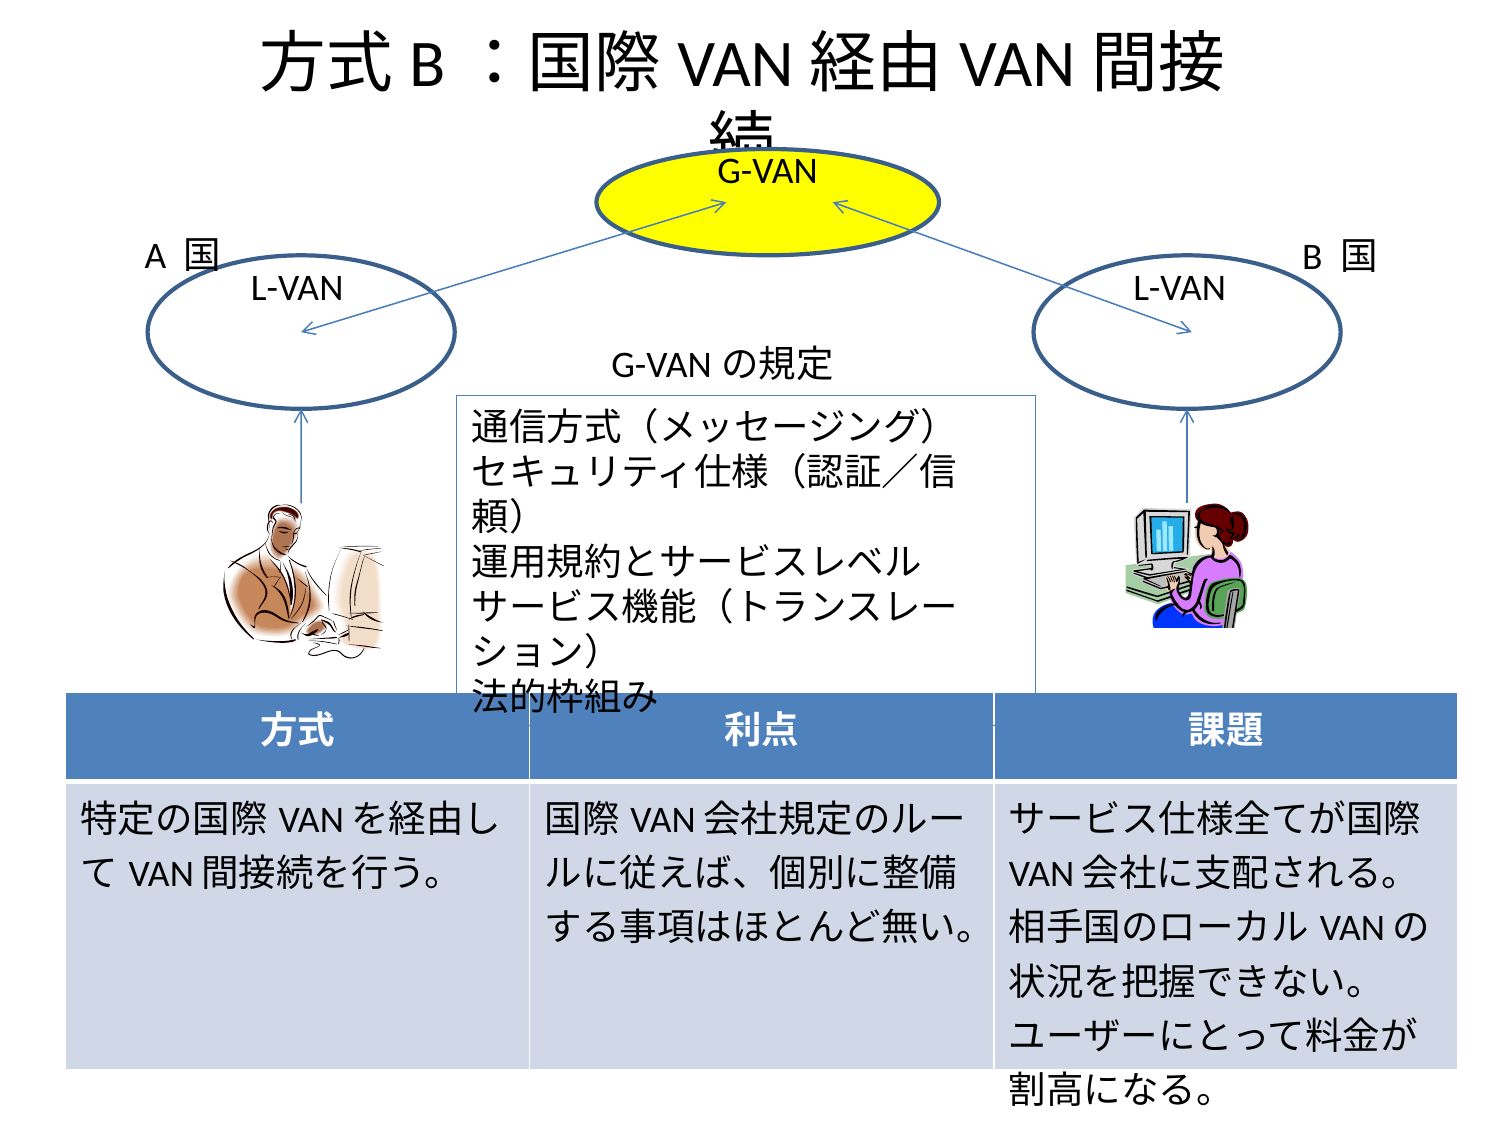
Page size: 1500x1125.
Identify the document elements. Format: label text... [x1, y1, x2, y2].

text_box A 国 [129, 223, 236, 284]
text_box G-VAN [687, 138, 848, 199]
text_box [145, 284, 456, 411]
table_cell 特定の国際VANを経由してVAN間接続を行う。 [66, 784, 529, 1069]
table_header 利点 [530, 726, 993, 779]
text_box [594, 153, 711, 200]
text_box [716, 199, 847, 258]
table_cell 国際VAN会社規定のルールに従えば、個別に整備する事項はほとんど無い。 [530, 784, 993, 1069]
table_header 課題 [995, 693, 1457, 779]
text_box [300, 201, 727, 333]
text_box 方式B：国際VAN経由VAN間接続 [236, 12, 1249, 187]
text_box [832, 201, 1192, 333]
text_box L-VAN [1197, 255, 1249, 315]
text_box [848, 153, 941, 200]
text_box L-VAN [236, 255, 295, 315]
text_box 通信方式（メッセージング） セキュリティ仕様（認証／信頼） 運用規約とサービスレベル サービス機能（トランスレーション） 法的枠組み [456, 395, 1036, 726]
picture [1125, 503, 1249, 630]
picture [218, 503, 384, 661]
text_box [1032, 259, 1343, 411]
text_box G-VANの規定 [596, 332, 916, 392]
table_header 方式 [66, 693, 529, 779]
text_box B 国 [1287, 224, 1394, 285]
table_cell サービス仕様全てが国際VAN会社に支配される。 相手国のローカルVANの状況を把握できない。 ユーザーにとって料金が割高になる。 [995, 784, 1457, 1069]
